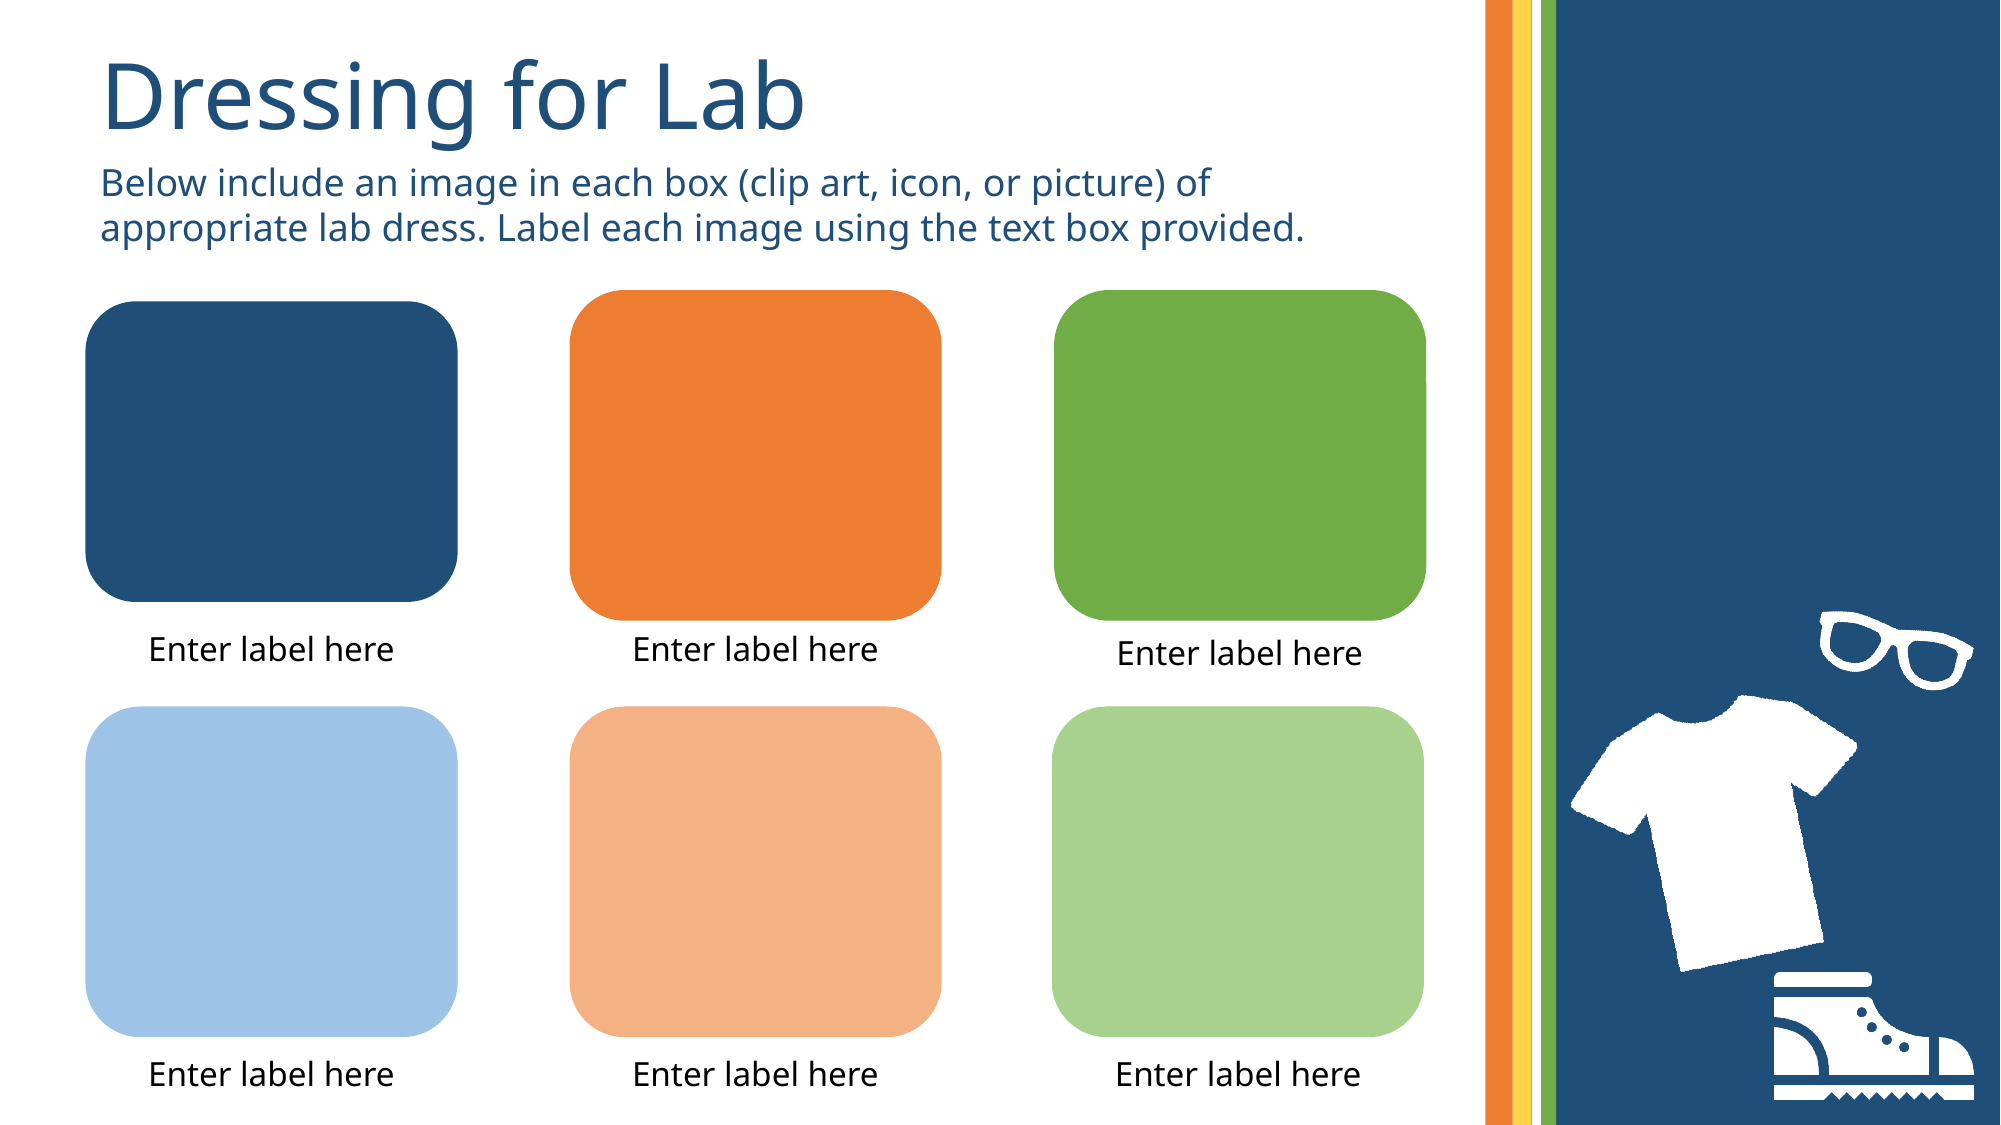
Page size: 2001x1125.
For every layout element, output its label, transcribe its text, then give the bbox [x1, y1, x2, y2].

text_box [568, 288, 943, 620]
text_box Enter label here [1075, 1045, 1402, 1101]
text_box [84, 705, 459, 1039]
text_box [1053, 288, 1428, 622]
text_box [1050, 705, 1425, 1039]
text_box Enter label here [592, 620, 919, 676]
text_box [568, 705, 943, 1039]
text_box [84, 300, 459, 603]
text_box Below include an image in each box (clip art, icon, or picture) of appropriate lab dress. Label each image using the text box provided. [85, 151, 1426, 257]
title Dressing for Lab [85, 15, 1460, 185]
text_box Enter label here [108, 1045, 435, 1101]
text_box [1485, 0, 2000, 1125]
text_box Enter label here [592, 1045, 919, 1101]
text_box Enter label here [108, 620, 435, 676]
text_box Enter label here [1077, 625, 1403, 680]
